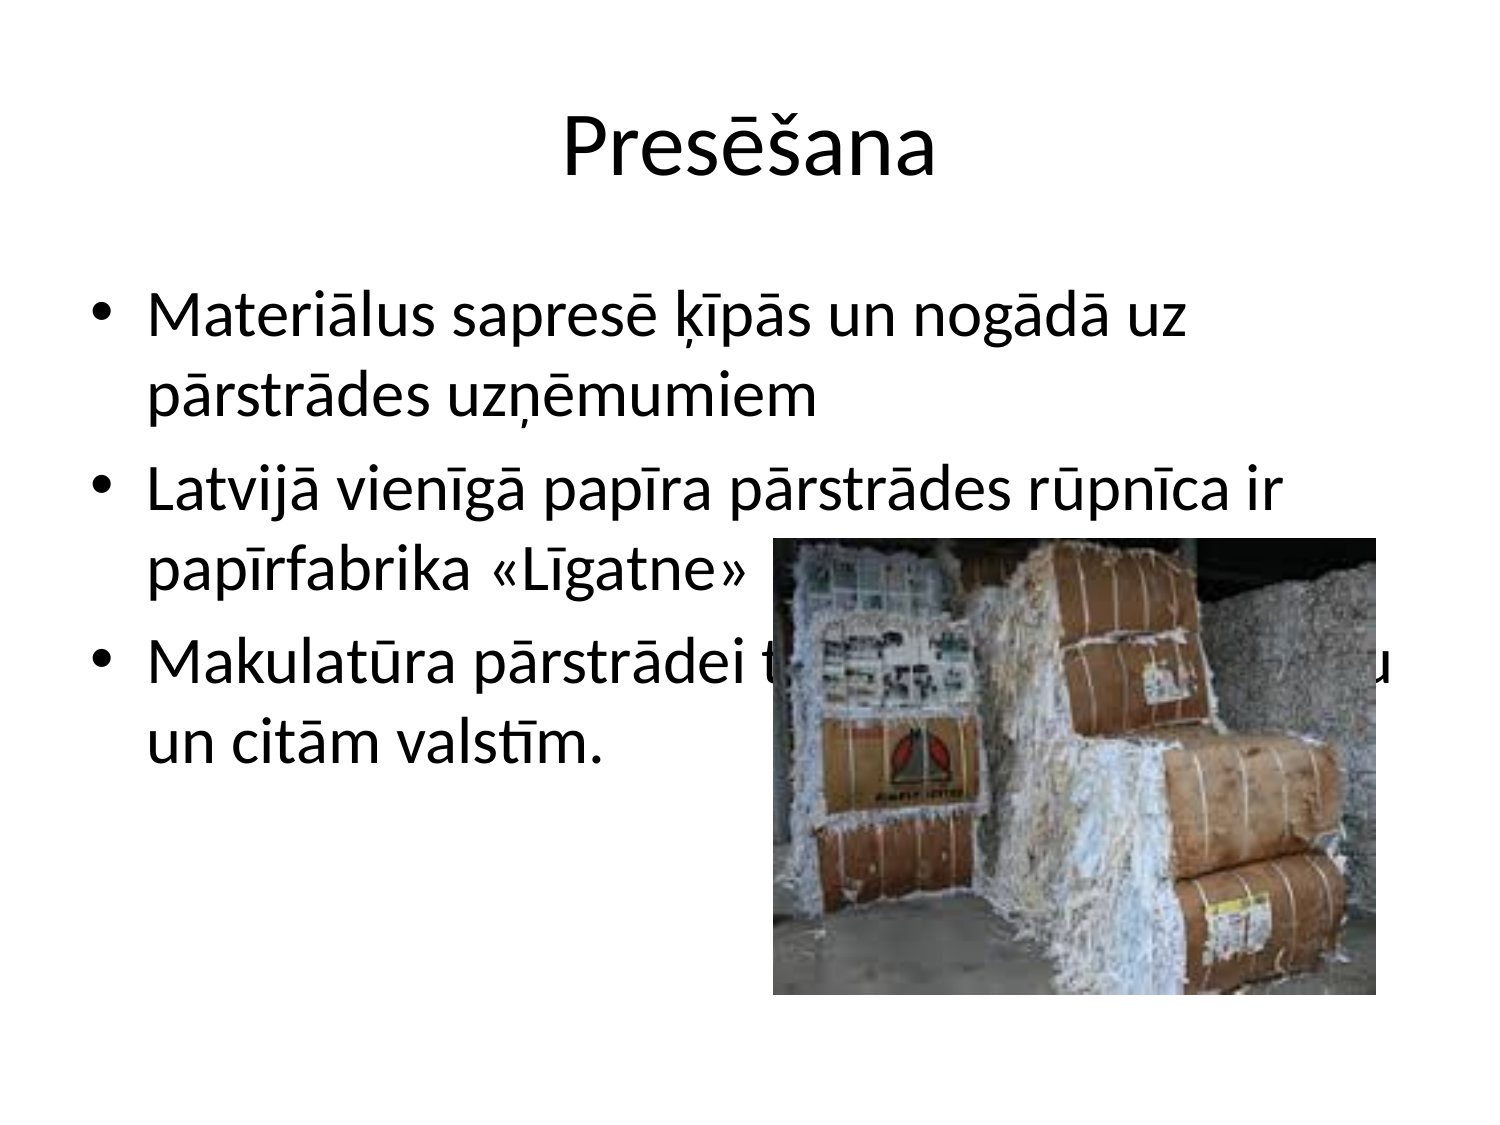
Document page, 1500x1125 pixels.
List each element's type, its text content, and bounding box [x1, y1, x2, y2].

list Materiālus sapresē ķīpās un nogādā uz pārstrādes uzņēmumiem Latvijā vienīgā papīra pārstrādes rūpnīca ir papīrfabrika «Līgatne» Makulatūra pārstrādei tiek vesta arī uz Lietuvu un citām valstīm. [75, 262, 1425, 1005]
title Presēšana [75, 45, 1425, 233]
picture [773, 538, 1377, 996]
